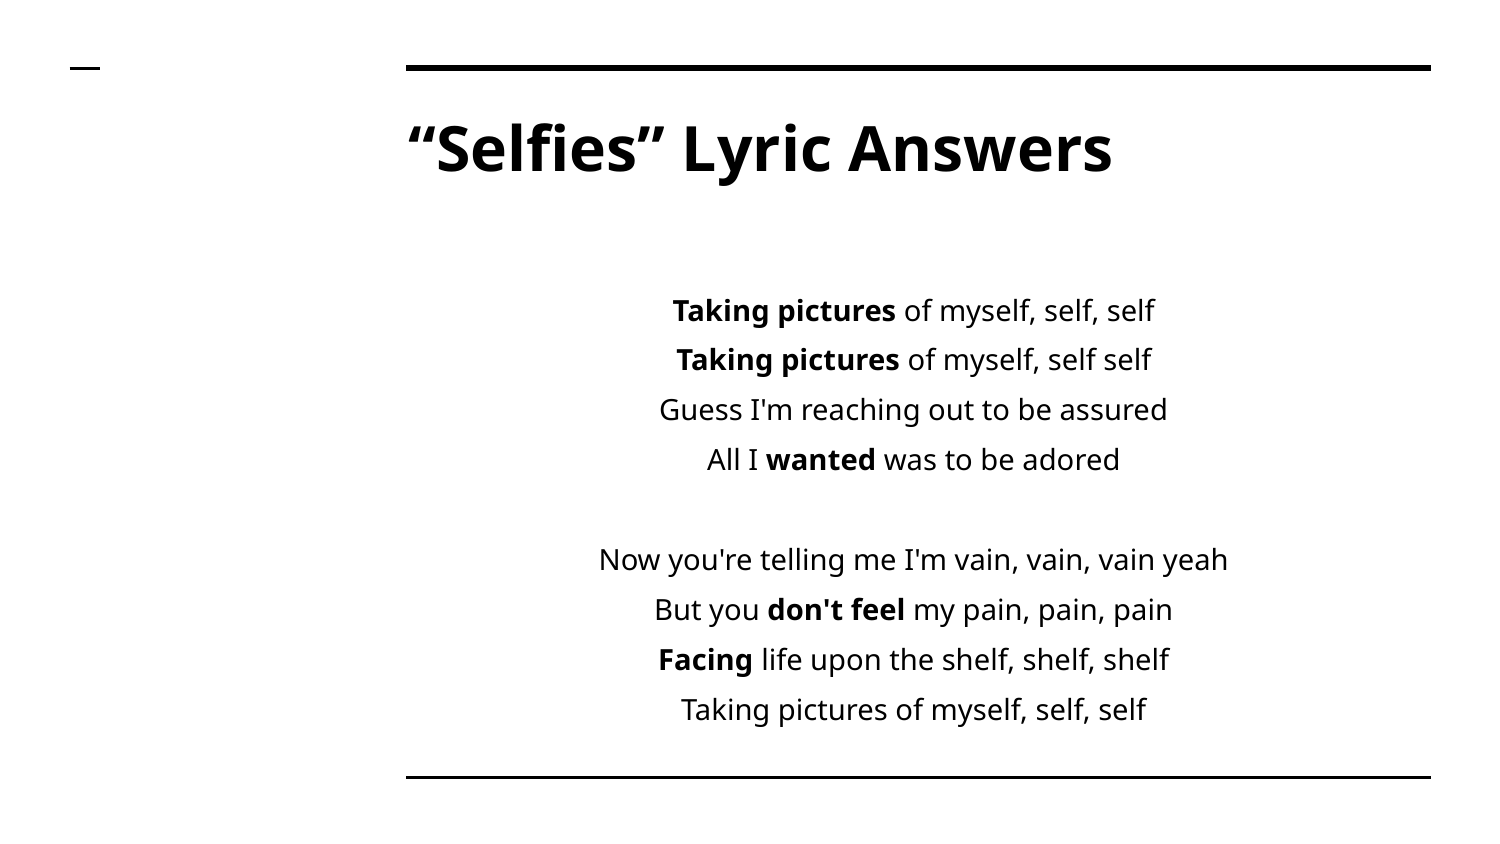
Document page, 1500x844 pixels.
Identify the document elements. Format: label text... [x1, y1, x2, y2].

title “Selfies” Lyric Answers [393, 94, 1431, 199]
list Taking pictures of myself, self, self Taking pictures of myself, self self Guess I'm reaching out to be assured All I wanted was to be adored Now you're telling me I'm vain, vain, vain yeah But you don't feel my pain, pain, pain Facing life upon the shelf, shelf, shelf Taking pictures of myself, self, self [395, 261, 1433, 755]
